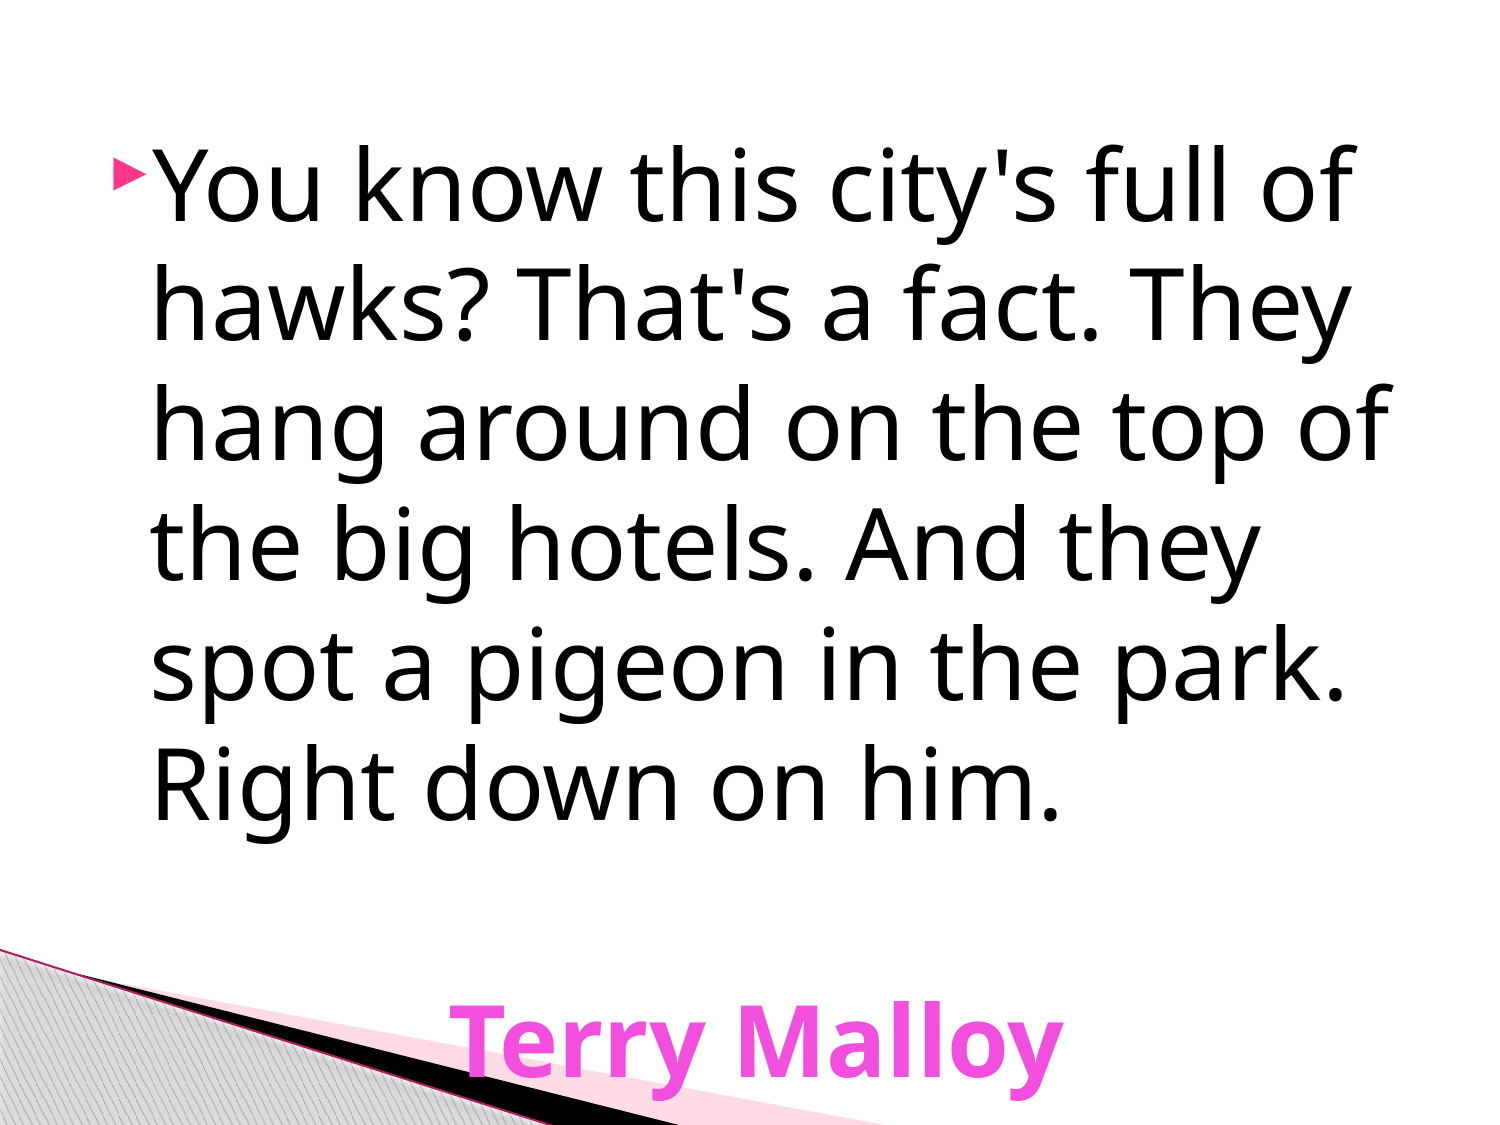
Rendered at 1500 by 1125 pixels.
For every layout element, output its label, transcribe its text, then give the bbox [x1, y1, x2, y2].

list You know this city's full of hawks? That's a fact. They hang around on the top of the big hotels. And they spot a pigeon in the park. Right down on him. Terry Malloy [75, 113, 1425, 986]
